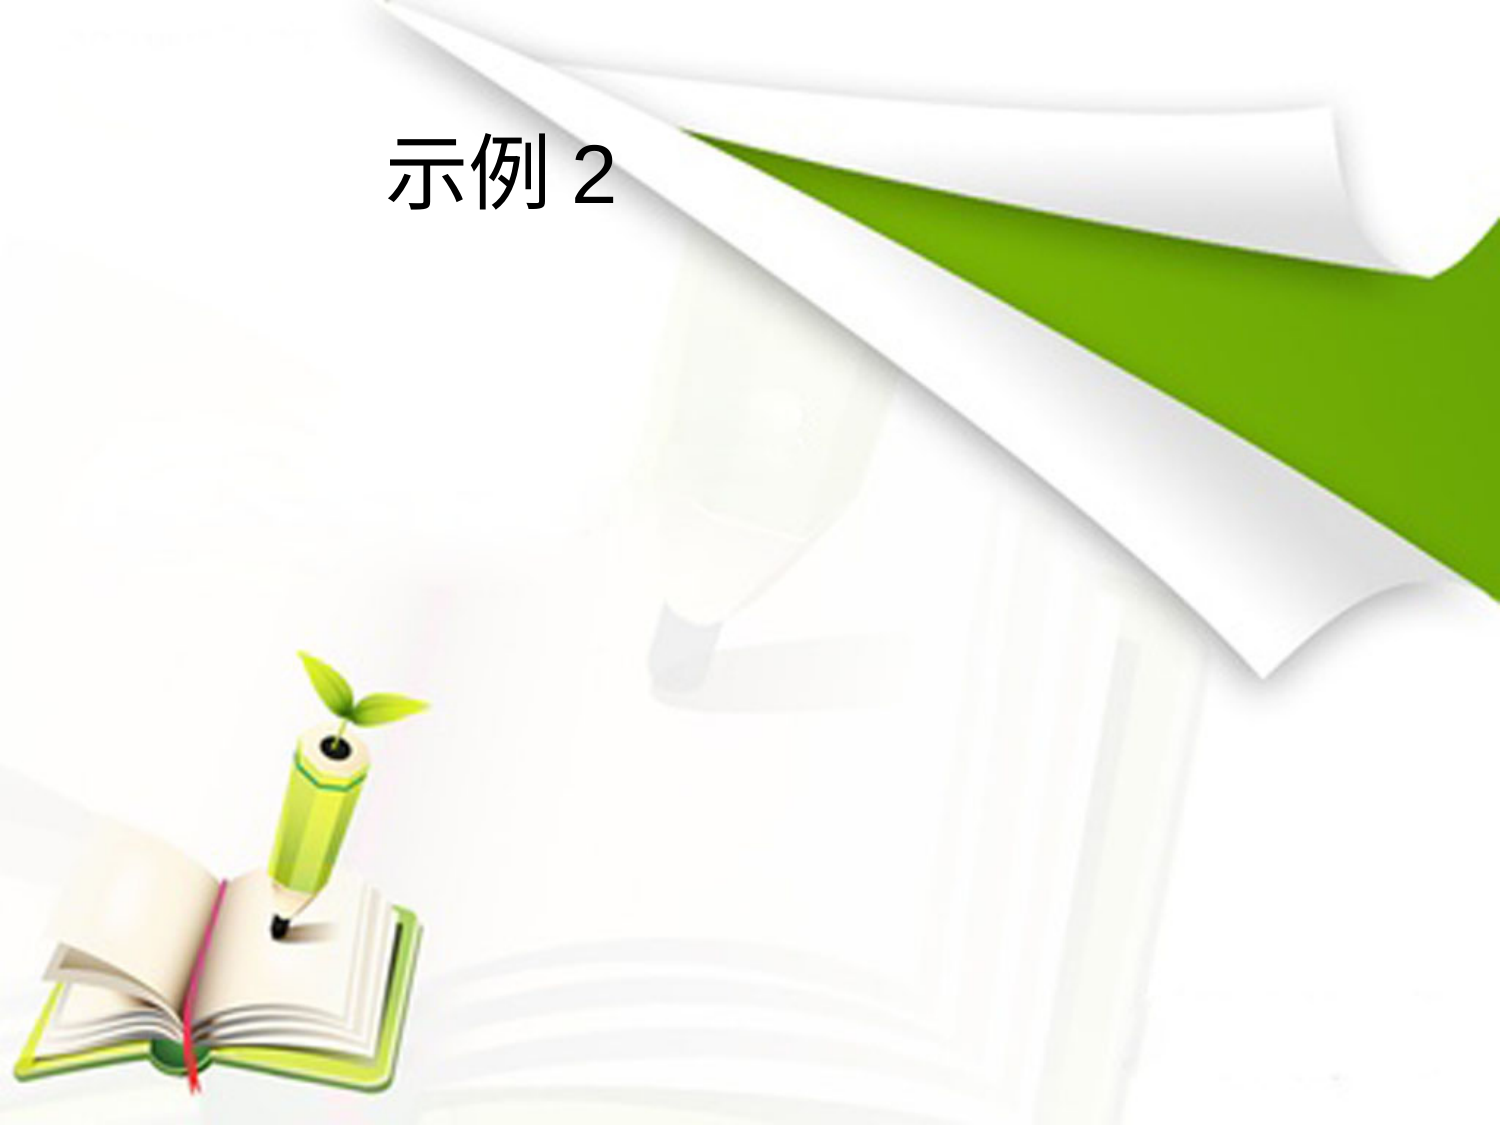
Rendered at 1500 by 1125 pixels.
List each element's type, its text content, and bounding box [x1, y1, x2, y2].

picture [0, 0, 1500, 1125]
text_box 示例2 [370, 112, 1096, 228]
